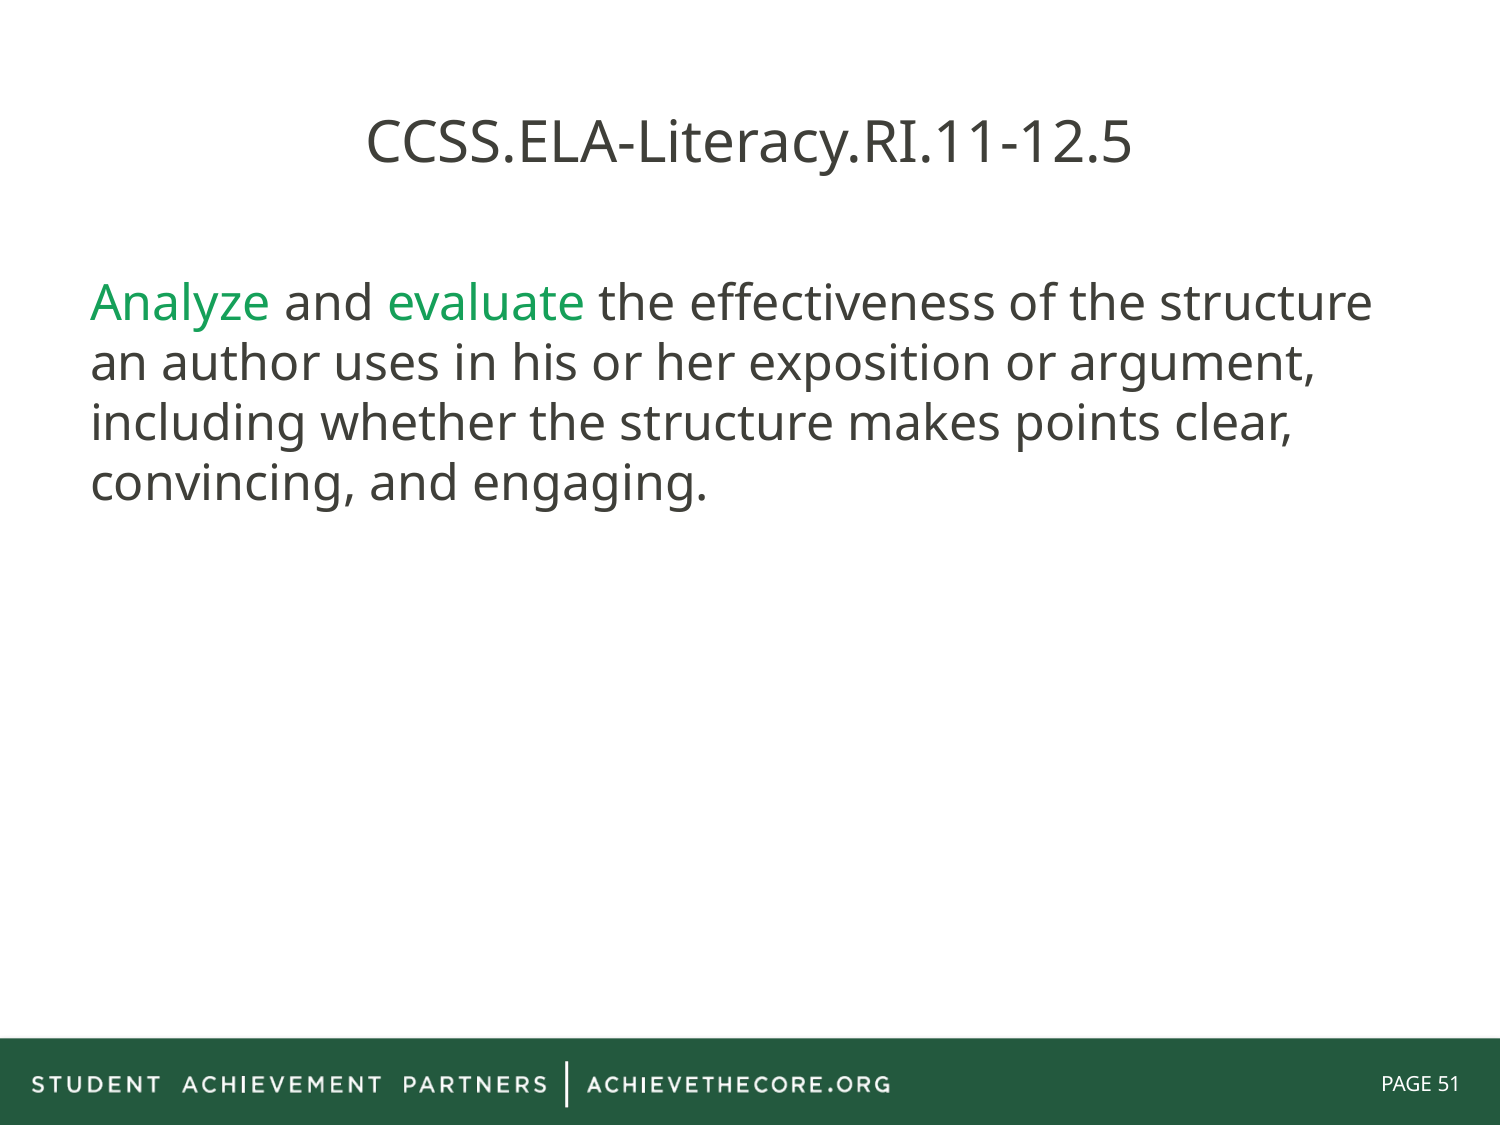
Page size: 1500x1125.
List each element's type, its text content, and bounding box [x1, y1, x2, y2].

list Analyze and evaluate the effectiveness of the structure an author uses in his or her exposition or argument, including whether the structure makes points clear, convincing, and engaging. [75, 262, 1425, 1005]
title CCSS.ELA-Literacy.RI.11-12.5 [75, 45, 1425, 233]
